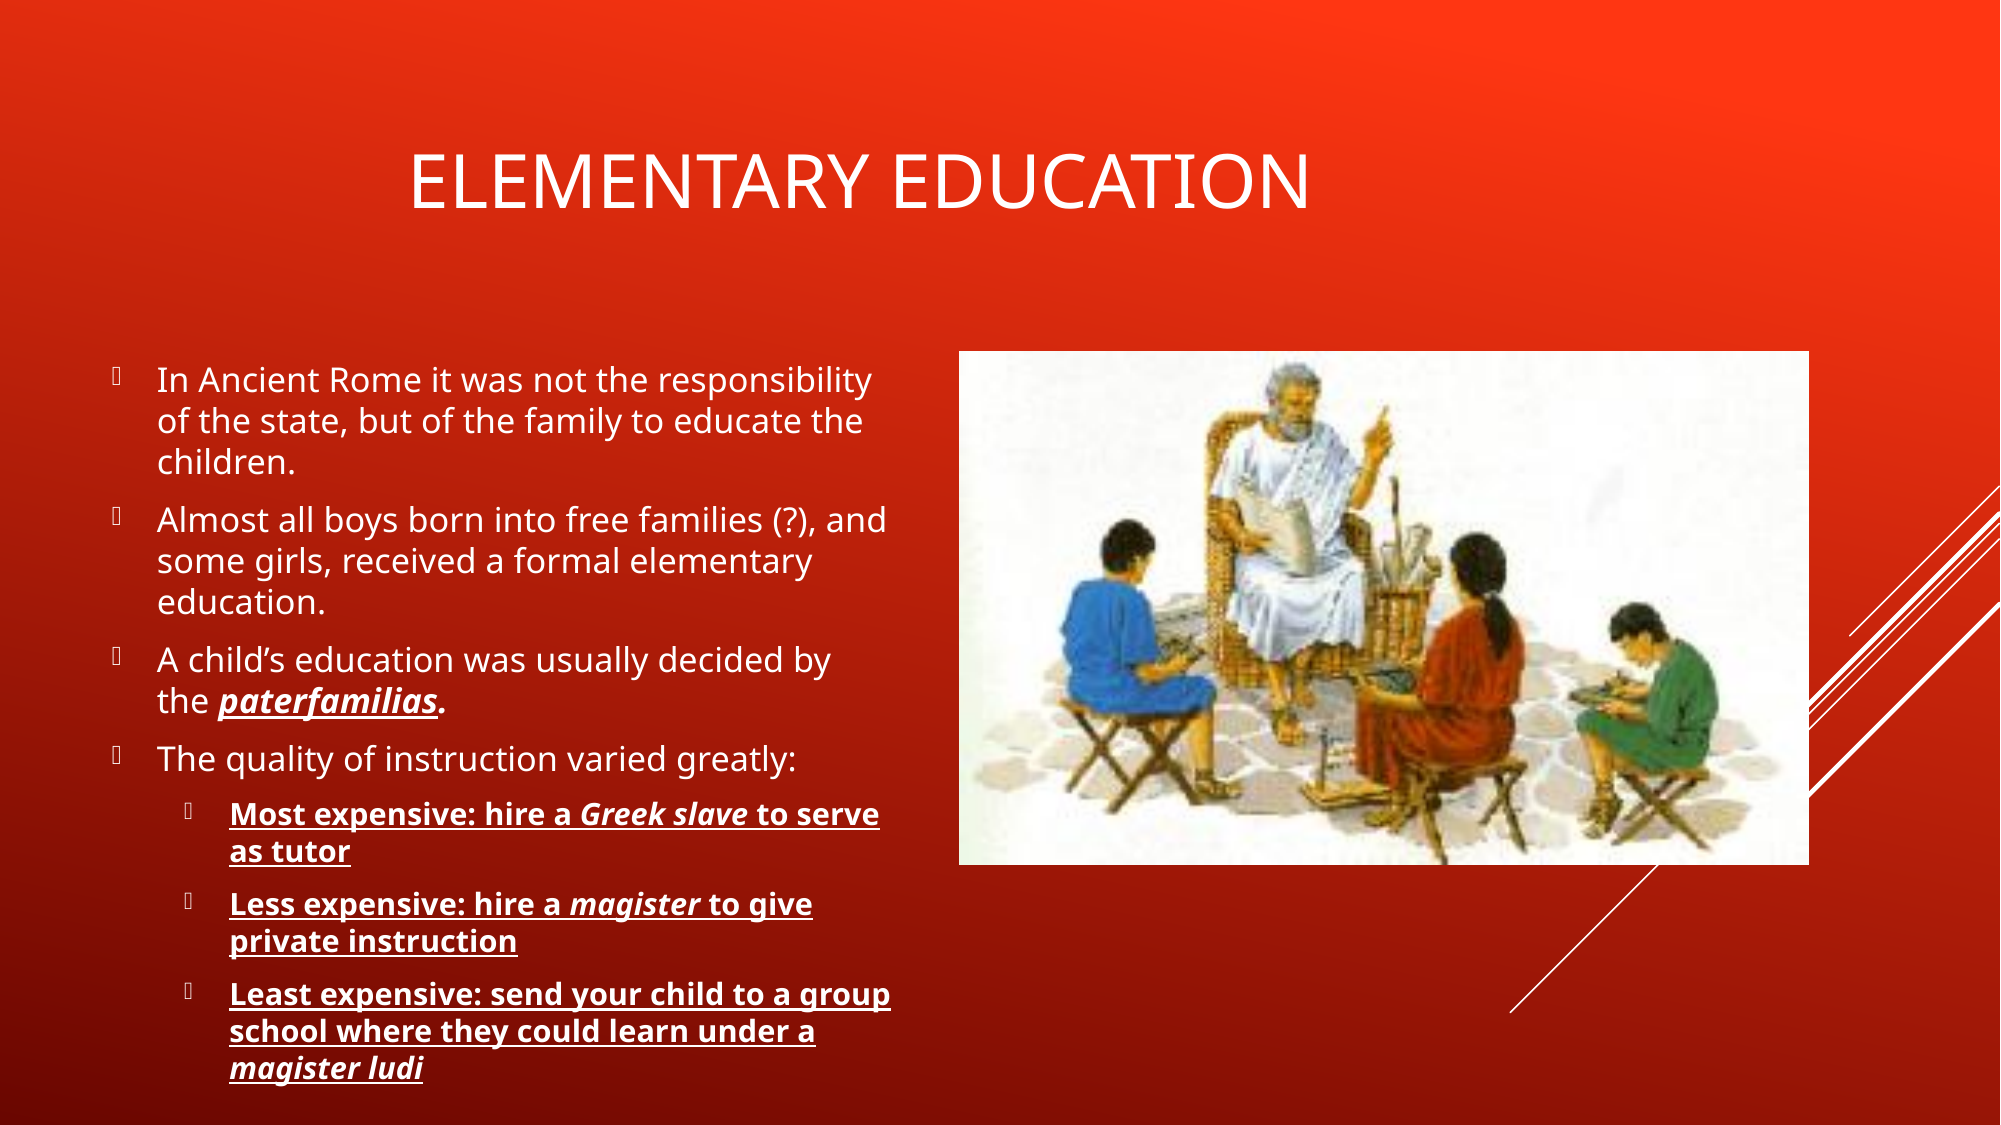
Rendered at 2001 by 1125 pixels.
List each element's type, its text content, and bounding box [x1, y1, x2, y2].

picture [959, 350, 1809, 865]
title ELEMENTARY Education [160, 54, 1561, 302]
list In Ancient Rome it was not the responsibility of the state, but of the family to educate the children. Almost all boys born into free families (?), and some girls, received a formal elementary education. A child’s education was usually decided by the paterfamilias. The quality of instruction varied greatly: Most expensive: hire a Greek slave to serve as tutor Less expensive: hire a magister to give private instruction Least expensive: send your child to a group school where they could learn under a magister ludi [96, 351, 907, 1101]
